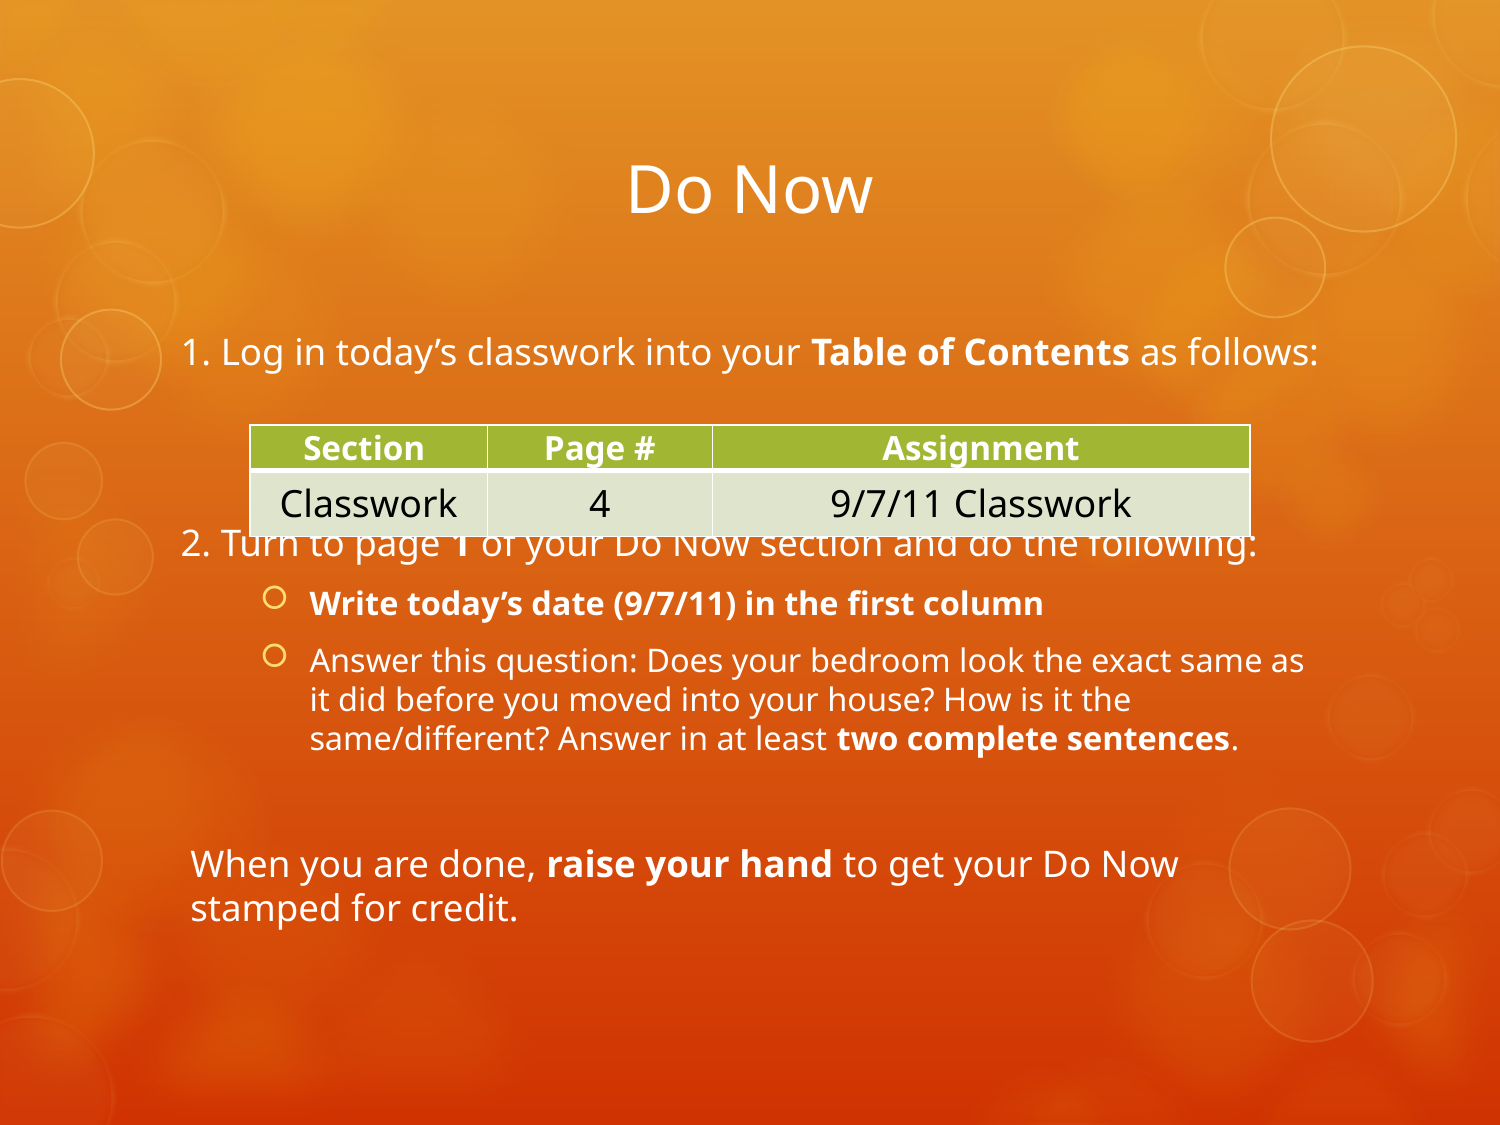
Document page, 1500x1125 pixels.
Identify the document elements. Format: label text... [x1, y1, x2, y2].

list 1. Log in today’s classwork into your Table of Contents as follows: 2. Turn to page 1 of your Do Now section and do the following: Write today’s date (9/7/11) in the first column Answer this question: Does your bedroom look the exact same as it did before you moved into your house? How is it the same/different? Answer in at least two complete sentences. When you are done, raise your hand to get your Do Now stamped for credit. [165, 296, 1335, 962]
table_cell 9/7/11 Classwork [713, 473, 1249, 536]
table_header Assignment [713, 426, 1249, 468]
table_cell 4 [488, 473, 712, 536]
table_header Section [251, 426, 487, 468]
table_cell Classwork [251, 473, 487, 536]
table_header Page # [488, 426, 712, 468]
title Do Now [165, 110, 1335, 263]
